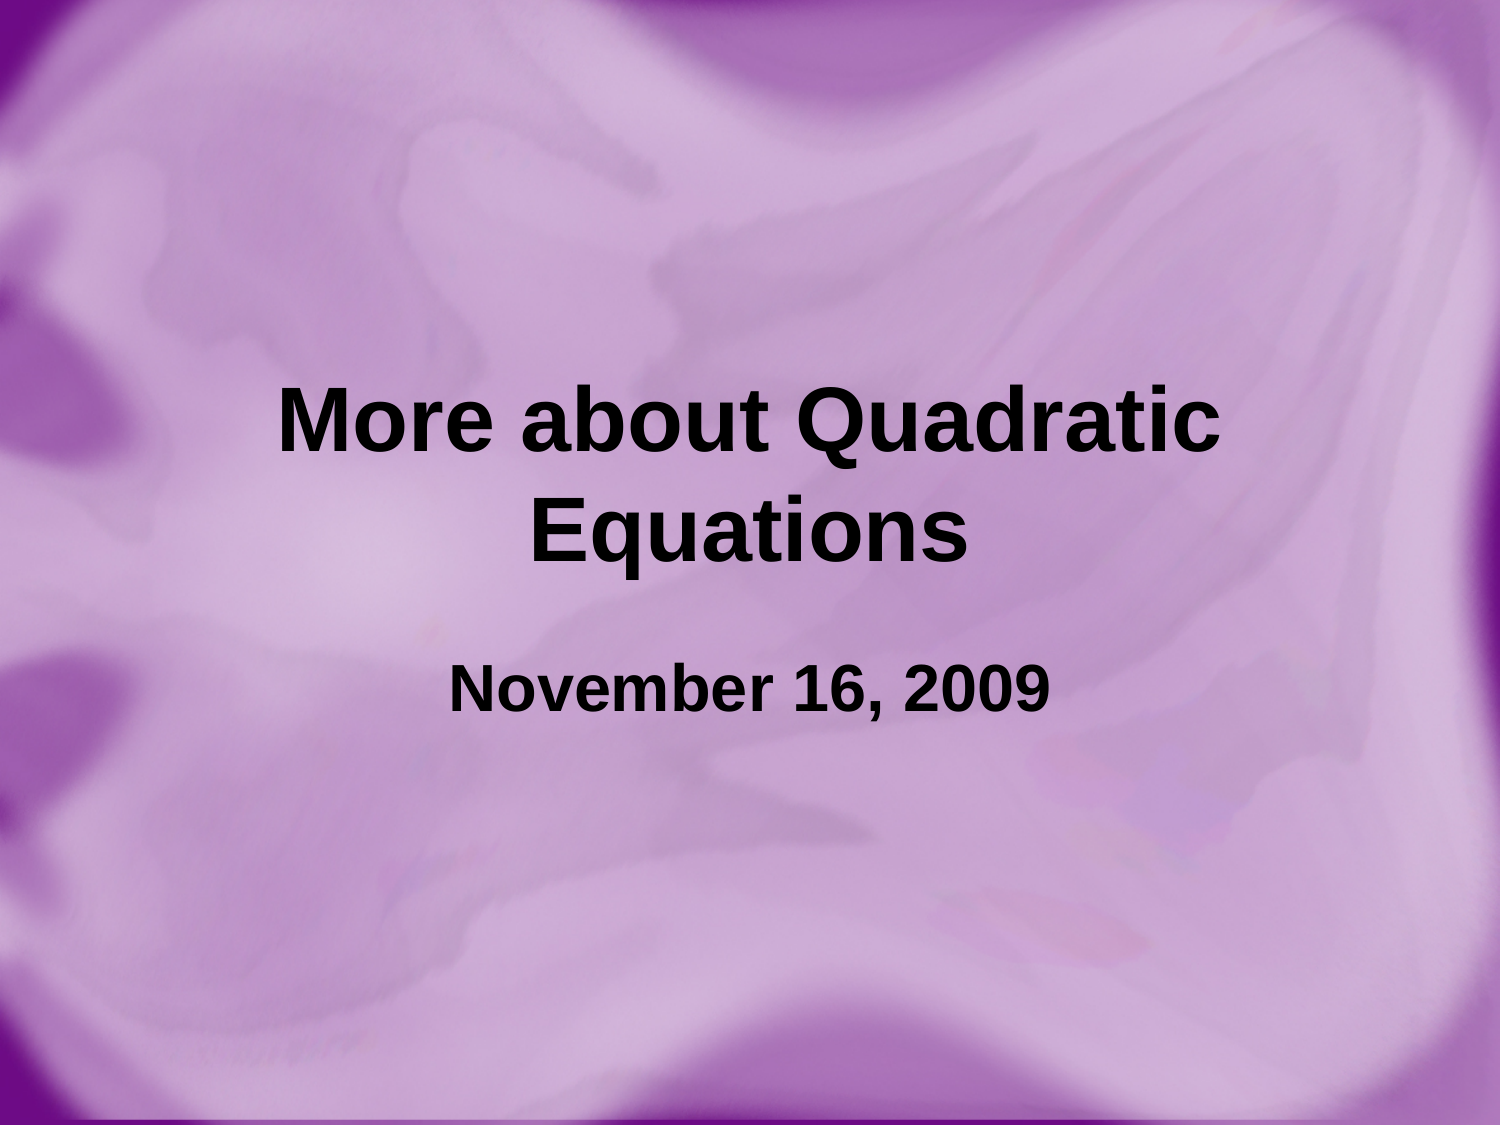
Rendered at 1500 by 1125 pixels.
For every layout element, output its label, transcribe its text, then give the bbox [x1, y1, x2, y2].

title More about Quadratic Equations [112, 349, 1388, 591]
picture [0, 0, 1500, 1125]
subtitle November 16, 2009 [224, 637, 1276, 926]
